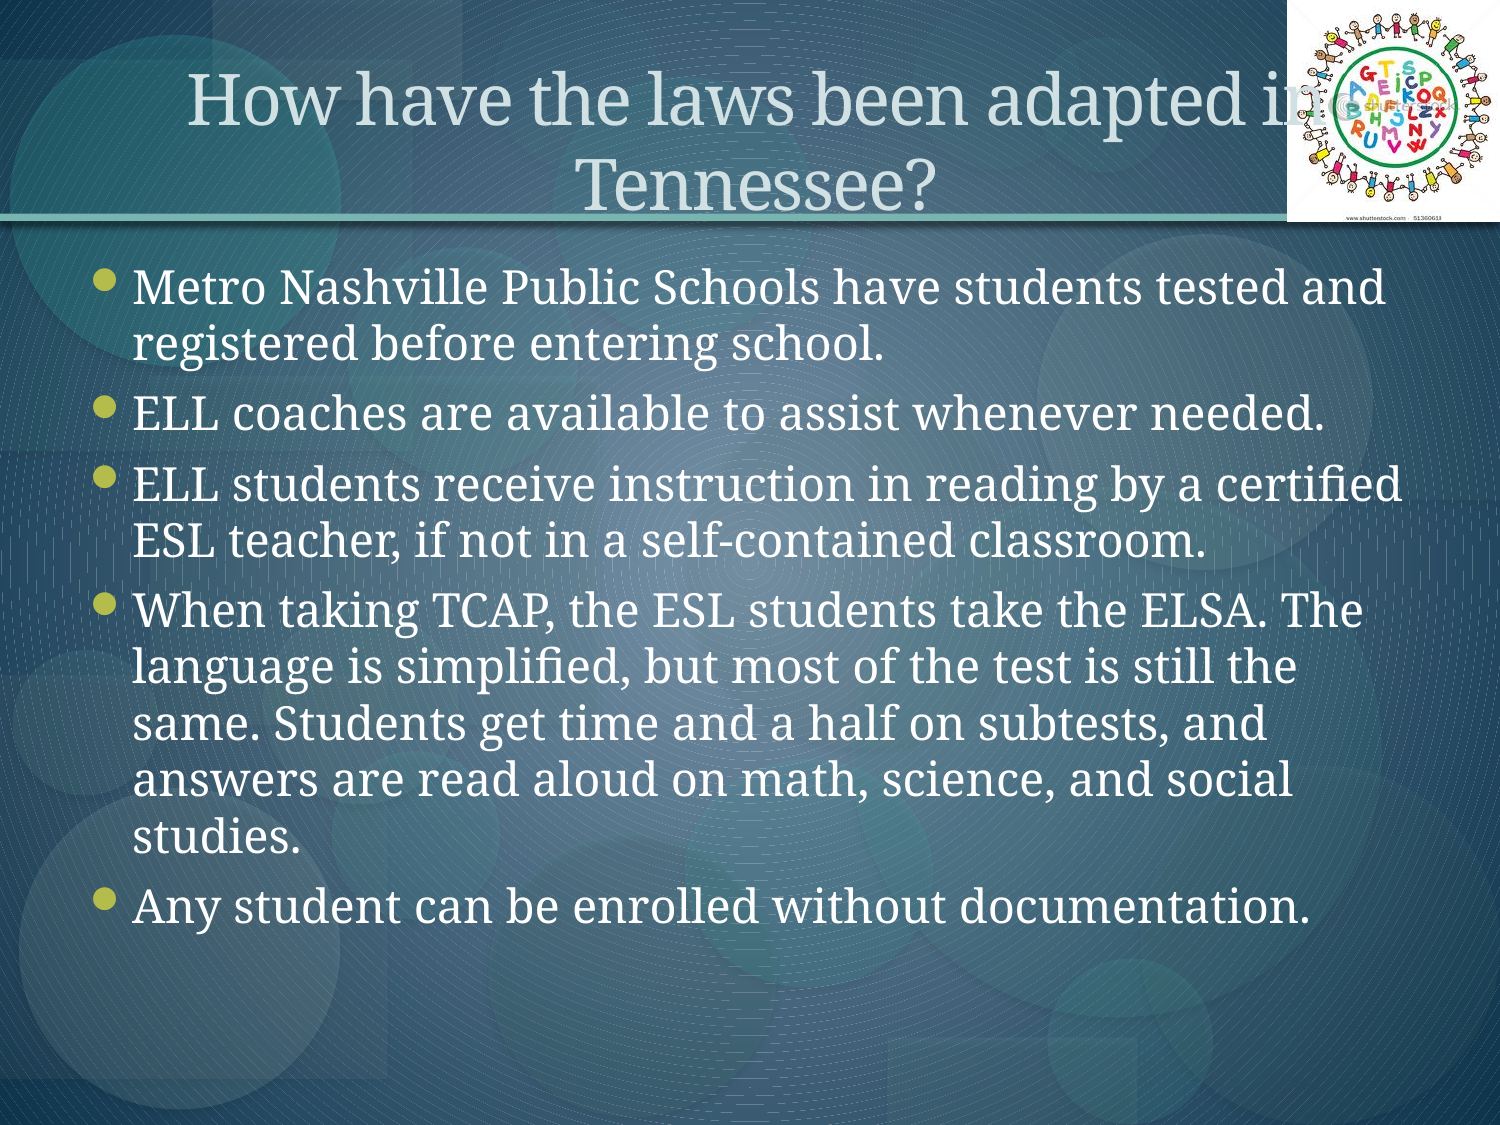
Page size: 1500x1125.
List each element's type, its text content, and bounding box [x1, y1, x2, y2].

list Metro Nashville Public Schools have students tested and registered before entering school. ELL coaches are available to assist whenever needed. ELL students receive instruction in reading by a certified ESL teacher, if not in a self-contained classroom. When taking TCAP, the ESL students take the ELSA. The language is simplified, but most of the test is still the same. Students get time and a half on subtests, and answers are read aloud on math, science, and social studies. Any student can be enrolled without documentation. [75, 249, 1425, 1000]
picture [1287, 0, 1500, 222]
title How have the laws been adapted in Tennessee? [125, 45, 1291, 233]
